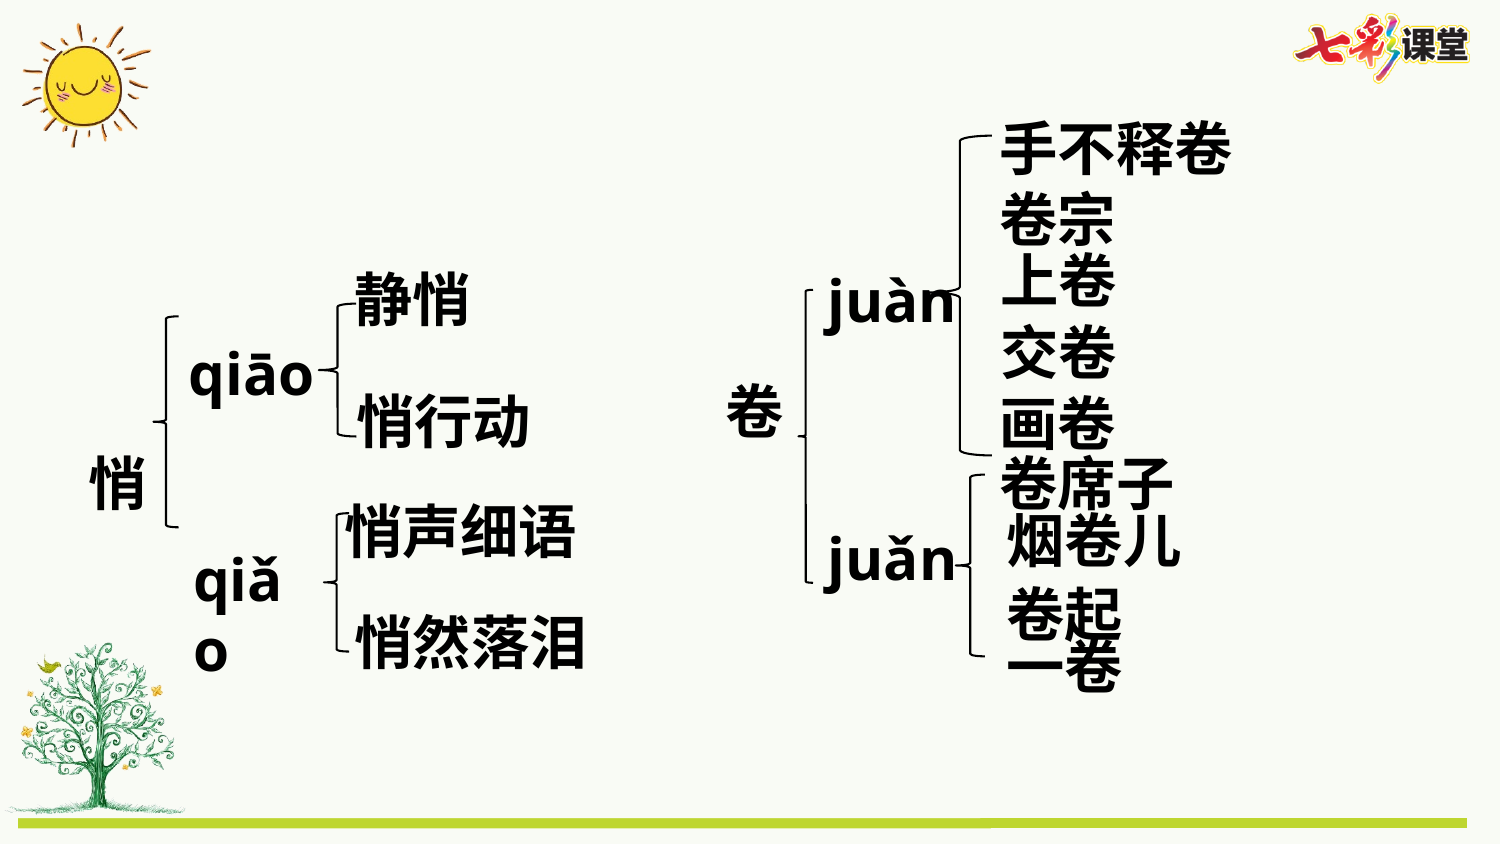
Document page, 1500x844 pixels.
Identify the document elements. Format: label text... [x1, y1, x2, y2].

text_box [926, 134, 992, 457]
text_box juǎn [812, 514, 969, 600]
text_box 卷席子 [984, 440, 1276, 525]
text_box qiāo [174, 329, 330, 414]
text_box [954, 473, 985, 658]
text_box [799, 288, 814, 584]
text_box 悄声细语 [329, 488, 621, 573]
text_box 静悄 [339, 255, 543, 341]
text_box 卷 [710, 367, 799, 453]
text_box [152, 315, 179, 529]
text_box [322, 512, 350, 653]
text_box 一卷 [991, 622, 1159, 708]
text_box 上卷 [992, 261, 1133, 308]
picture [0, 608, 1467, 844]
text_box qiǎo [178, 535, 330, 691]
text_box 悄然落泪 [339, 598, 653, 684]
text_box 手不释卷 [984, 104, 1276, 190]
text_box 烟卷儿 [991, 497, 1306, 582]
text_box 卷宗 [992, 176, 1152, 261]
picture [1291, 9, 1472, 87]
text_box 交卷 [992, 308, 1133, 379]
text_box 悄行动 [341, 377, 546, 463]
text_box juǎn [985, 525, 990, 600]
text_box 悄 [73, 440, 176, 525]
text_box [317, 302, 357, 438]
text_box 卷起 [991, 570, 1159, 622]
text_box juàn [813, 256, 958, 342]
text_box 画卷 [984, 379, 1152, 465]
picture [0, 0, 173, 172]
